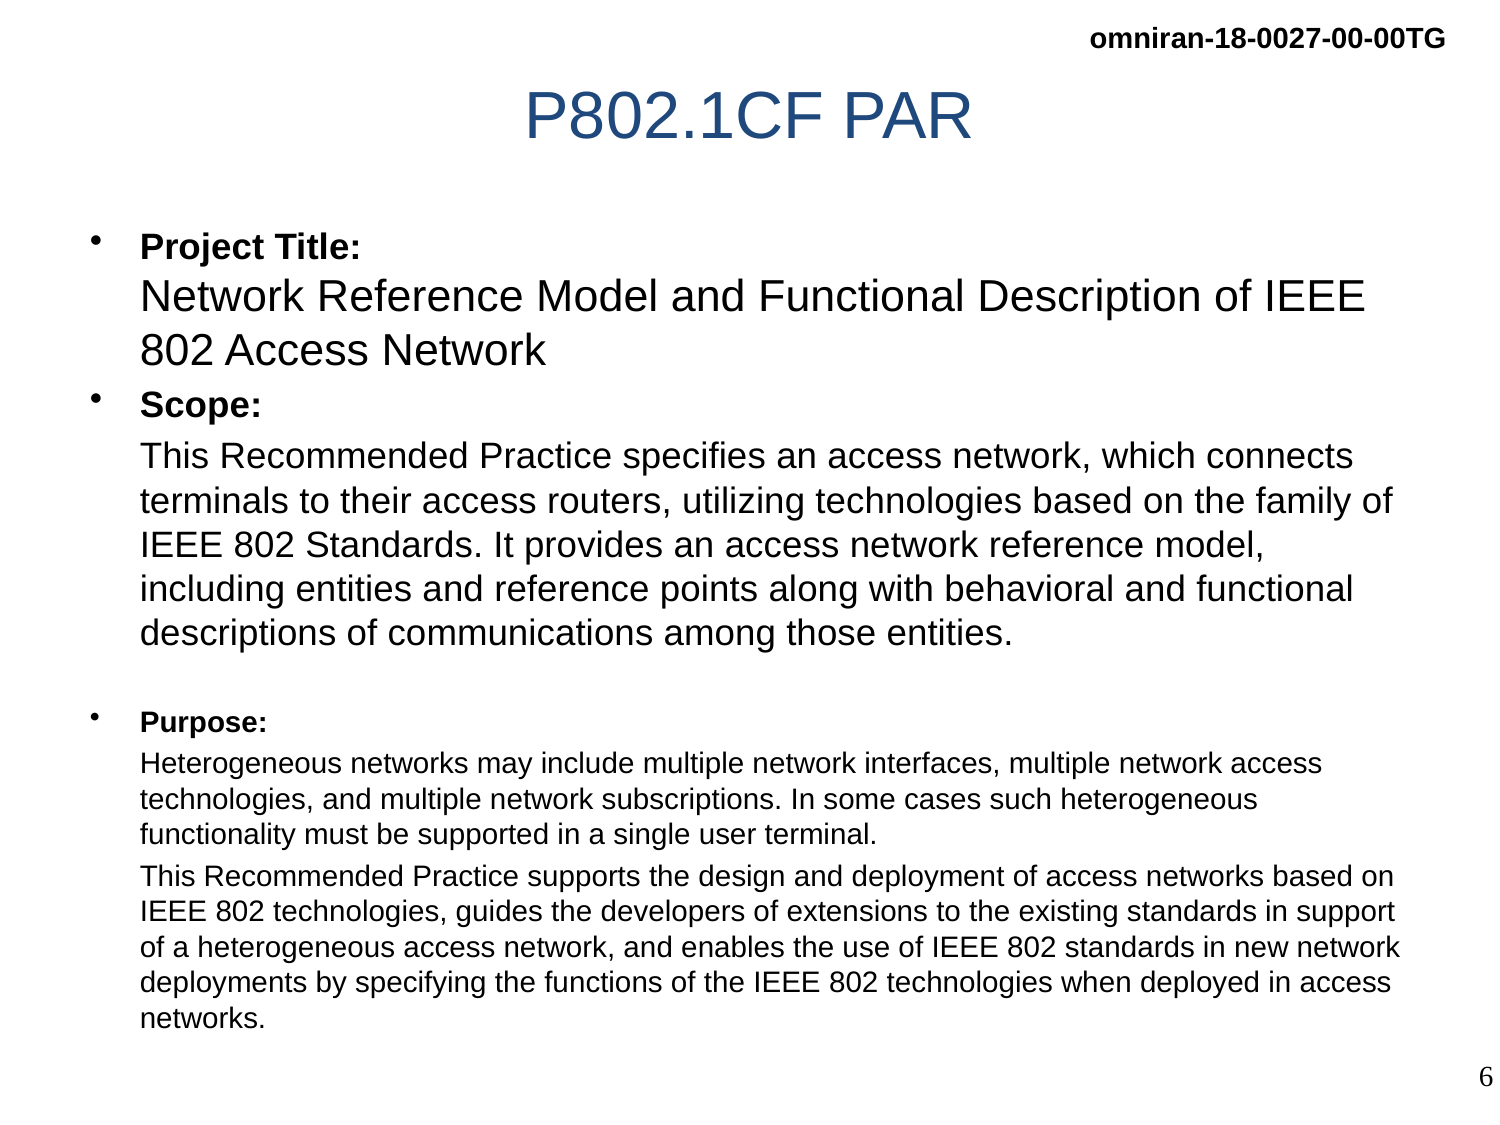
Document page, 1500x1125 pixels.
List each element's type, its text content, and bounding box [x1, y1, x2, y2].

title P802.1CF PAR [75, 45, 1425, 179]
list Project Title: Network Reference Model and Functional Description of IEEE 802 Access Network Scope: This Recommended Practice specifies an access network, which connects terminals to their access routers, utilizing technologies based on the family of IEEE 802 Standards. It provides an access network reference model, including entities and reference points along with behavioral and functional descriptions of communications among those entities. Purpose: Heterogeneous networks may include multiple network interfaces, multiple network access technologies, and multiple network subscriptions. In some cases such heterogeneous functionality must be supported in a single user terminal. This Recommended Practice supports the design and deployment of access networks based on IEEE 802 technologies, guides the developers of extensions to the existing standards in support of a heterogeneous access network, and enables the use of IEEE 802 standards in new network deployments by specifying the functions of the IEEE 802 technologies when deployed in access networks. [75, 215, 1425, 1050]
